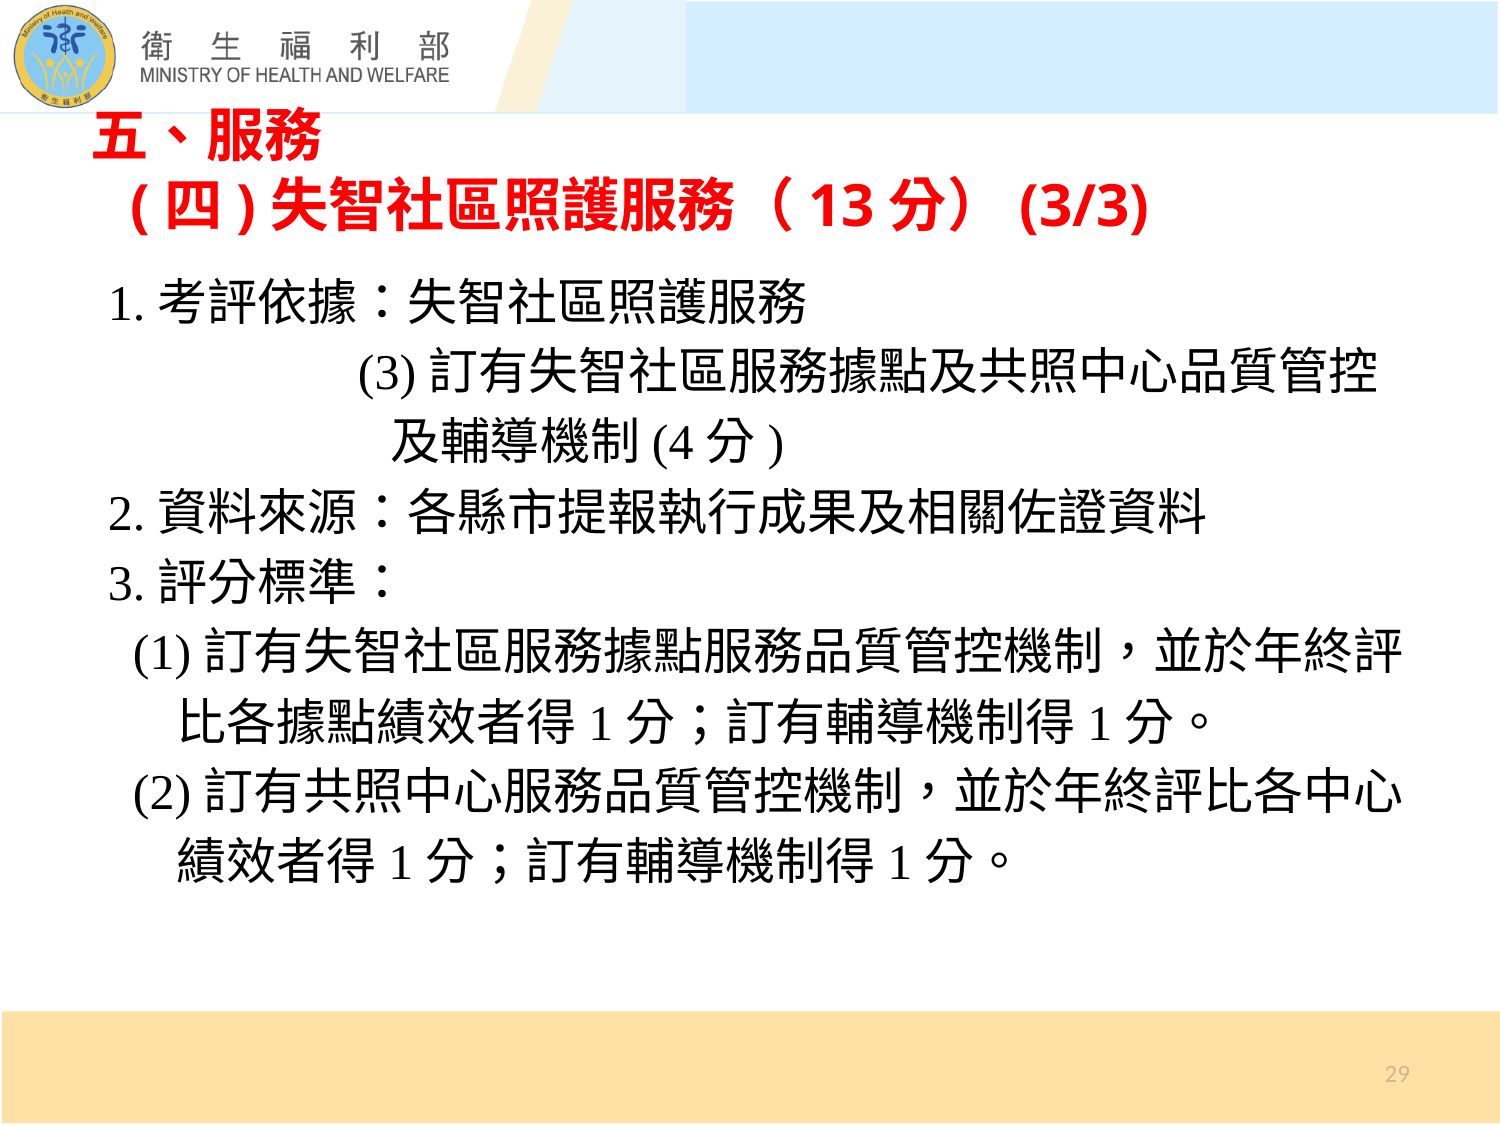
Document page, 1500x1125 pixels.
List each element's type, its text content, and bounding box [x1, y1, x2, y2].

title 五、服務 (四)失智社區照護服務（13分）(3/3) [75, 80, 1425, 256]
slide_number 29 [1074, 1042, 1425, 1103]
picture [0, 0, 686, 112]
list 1.考評依據：失智社區照護服務 (3)訂有失智社區服務據點及共照中心品質管控 及輔導機制(4分) 2.資料來源：各縣市提報執行成果及相關佐證資料 3.評分標準： (1)訂有失智社區服務據點服務品質管控機制，並於年終評 比各據點績效者得1分；訂有輔導機制得1分。 (2)訂有共照中心服務品質管控機制，並於年終評比各中心 績效者得1分；訂有輔導機制得1分。 [75, 262, 1425, 1005]
